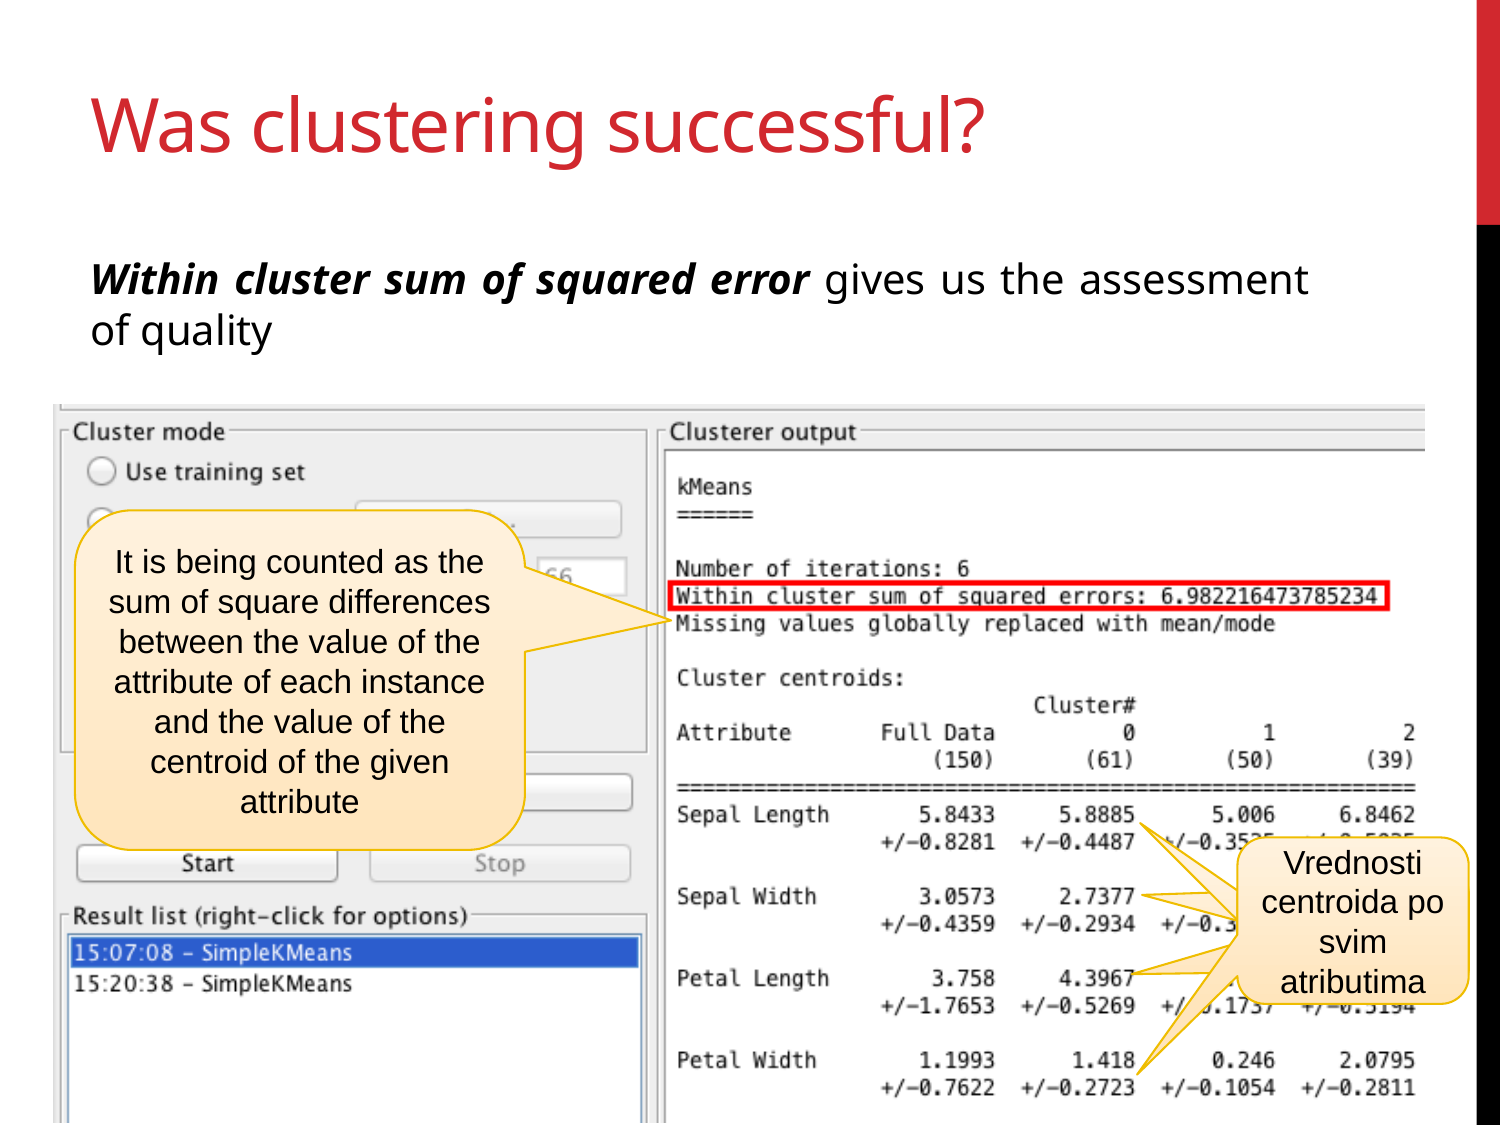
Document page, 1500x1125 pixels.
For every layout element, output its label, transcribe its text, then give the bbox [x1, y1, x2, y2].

list Within cluster sum of squared error gives us the assessment of quality [75, 245, 1325, 398]
picture [52, 403, 1426, 1124]
title Was clustering successful? [75, 25, 1325, 175]
text_box Vrednosti centroida po svim atributima [1434, 836, 1470, 1005]
